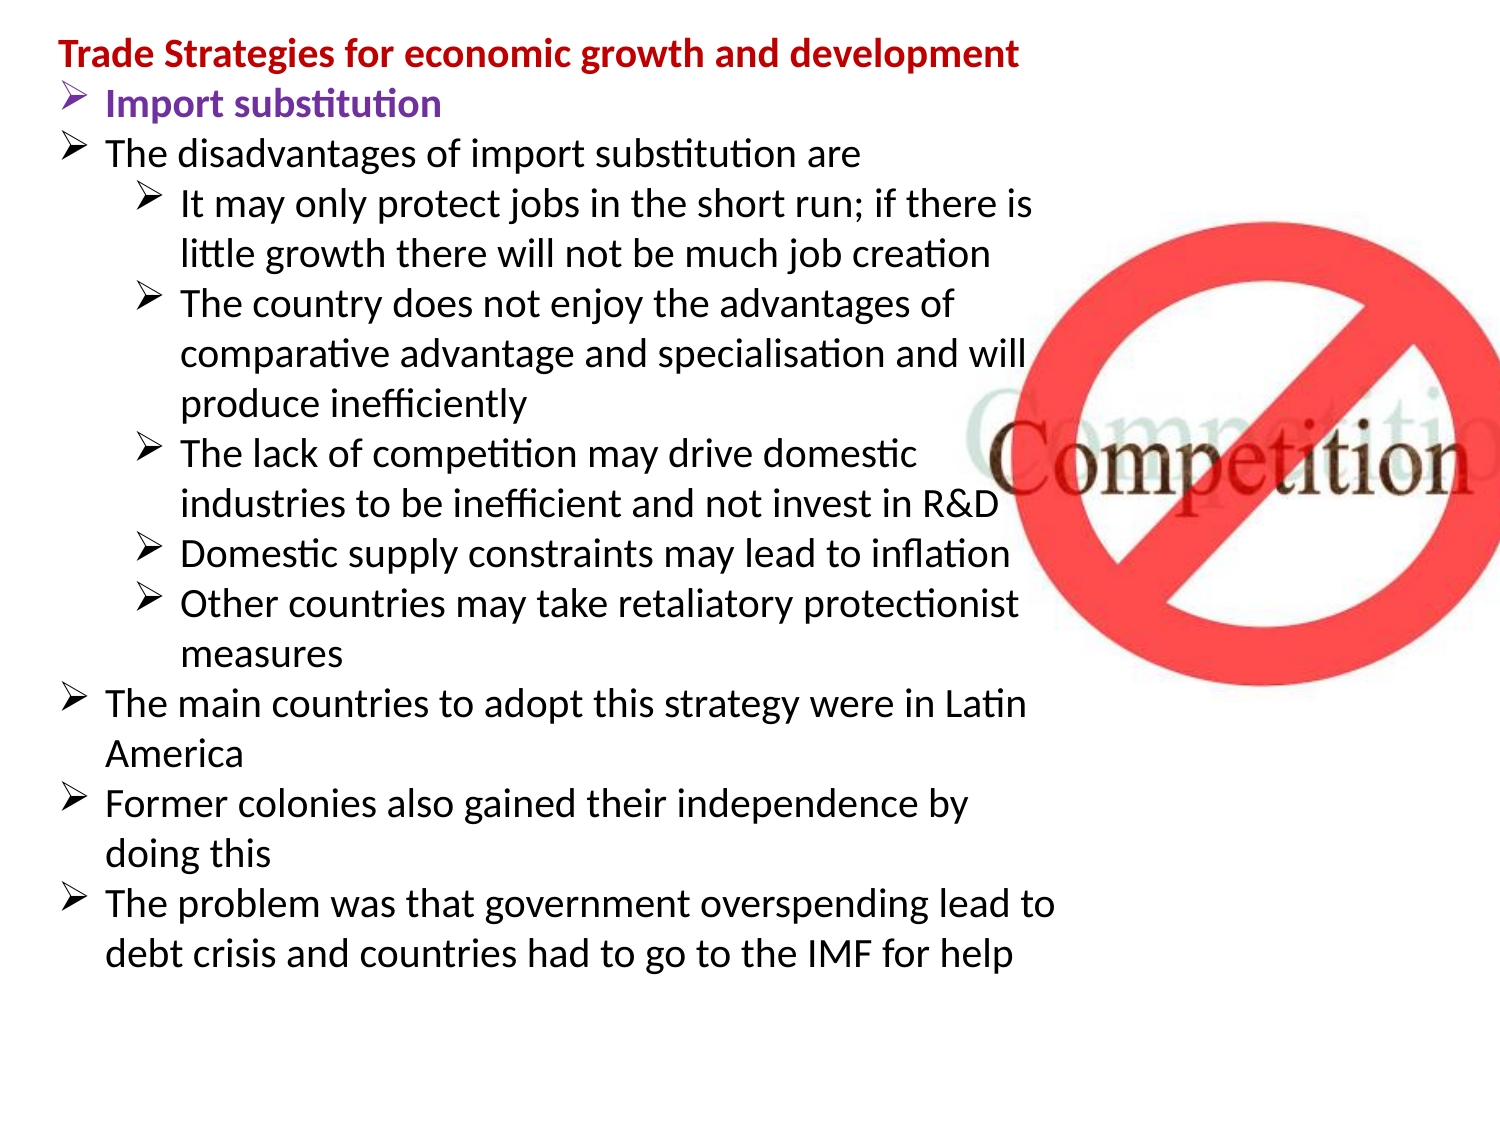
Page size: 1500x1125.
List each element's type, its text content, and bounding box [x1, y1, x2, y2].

text_box Trade Strategies for economic growth and development Import substitution The disadvantages of import substitution are It may only protect jobs in the short run; if there is little growth there will not be much job creation The country does not enjoy the advantages of comparative advantage and specialisation and will produce inefficiently The lack of competition may drive domestic industries to be inefficient and not invest in R&D Domestic supply constraints may lead to inflation Other countries may take retaliatory protectionist measures The main countries to adopt this strategy were in Latin America Former colonies also gained their independence by doing this The problem was that government overspending lead to debt crisis and countries had to go to the IMF for help [43, 18, 1072, 1034]
picture [925, 212, 1500, 702]
